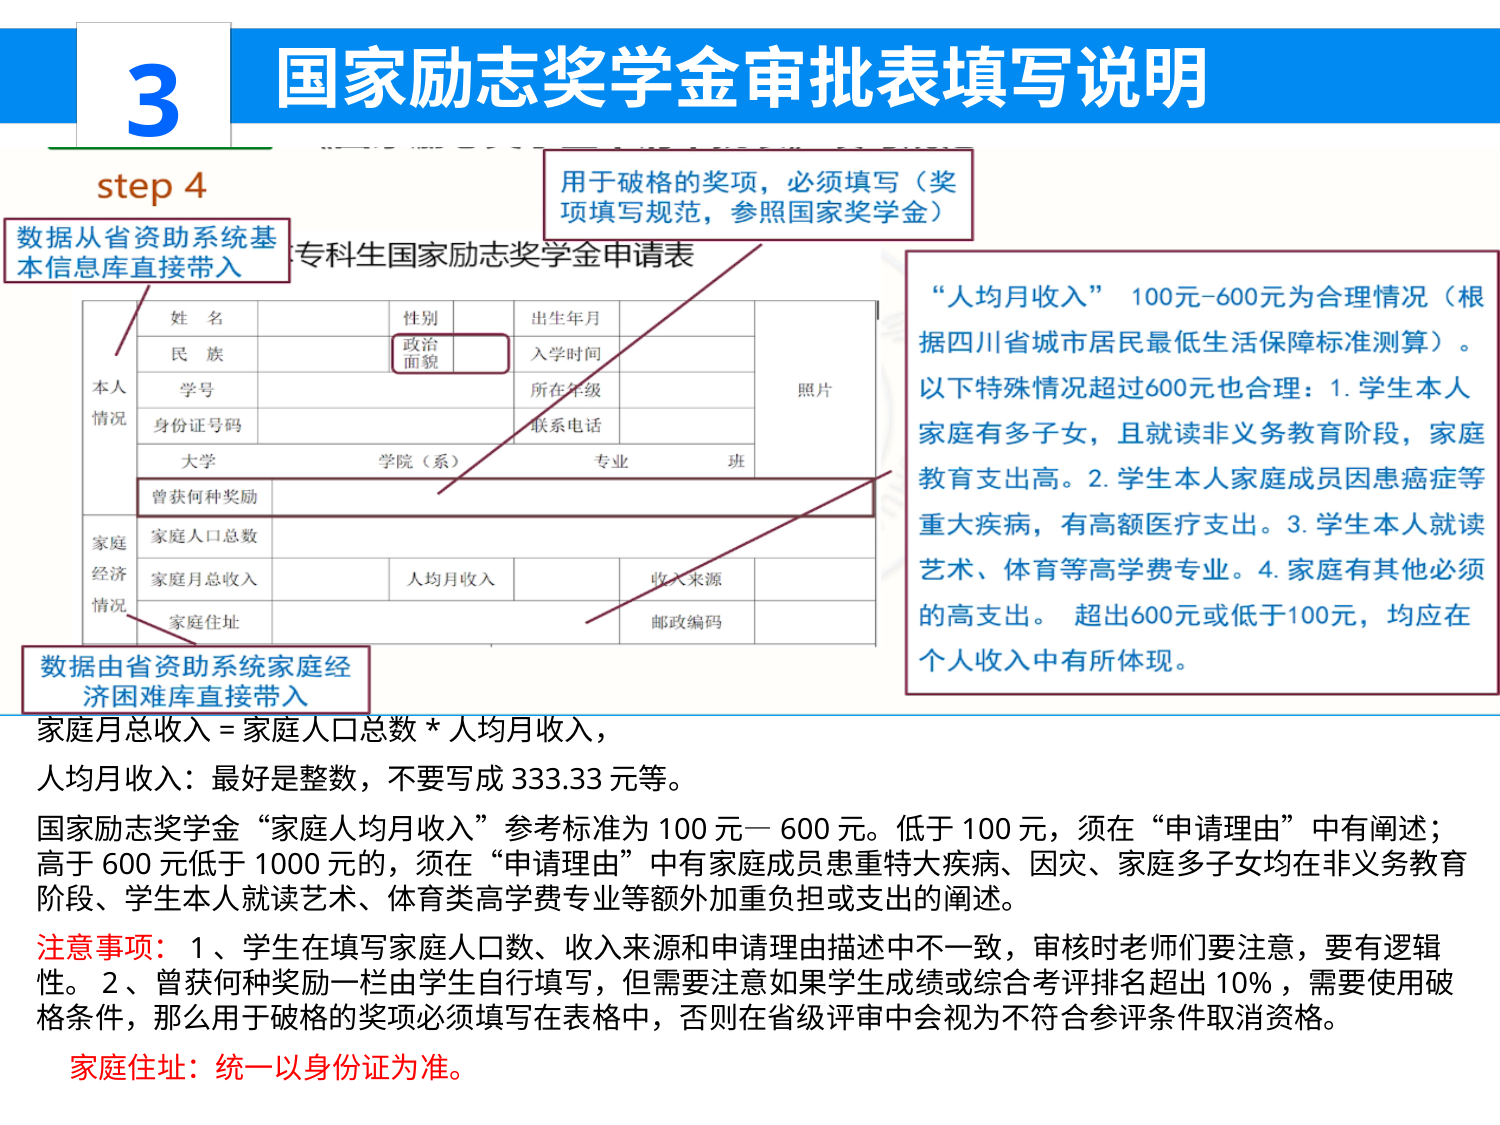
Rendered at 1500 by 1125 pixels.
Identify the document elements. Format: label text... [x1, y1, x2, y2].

text_box 国家励志奖学金审批表填写说明 [0, 28, 76, 124]
picture [0, 147, 1500, 716]
text_box 家庭月总收入=家庭人口总数*人均月收入， 人均月收入：最好是整数，不要写成333.33元等。 国家励志奖学金“家庭人均月收入”参考标准为100元—600元。低于100元，须在“申请理由”中有阐述；高于600元低于1000元的，须在“申请理由”中有家庭成员患重特大疾病、因灾、家庭多子女均在非义务教育阶段、学生本人就读艺术、体育类高学费专业等额外加重负担或支出的阐述。 注意事项：1、学生在填写家庭人口数、收入来源和申请理由描述中不一致，审核时老师们要注意，要有逻辑性。2、曾获何种奖励一栏由学生自行填写，但需要注意如果学生成绩或综合考评排名超出10%，需要使用破格条件，那么用于破格的奖项必须填写在表格中，否则在省级评审中会视为不符合参评条件取消资格。 家庭住址：统一以身份证为准。 [21, 716, 1486, 1092]
text_box 国家励志奖学金审批表填写说明 [233, 28, 1500, 124]
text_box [76, 22, 231, 147]
